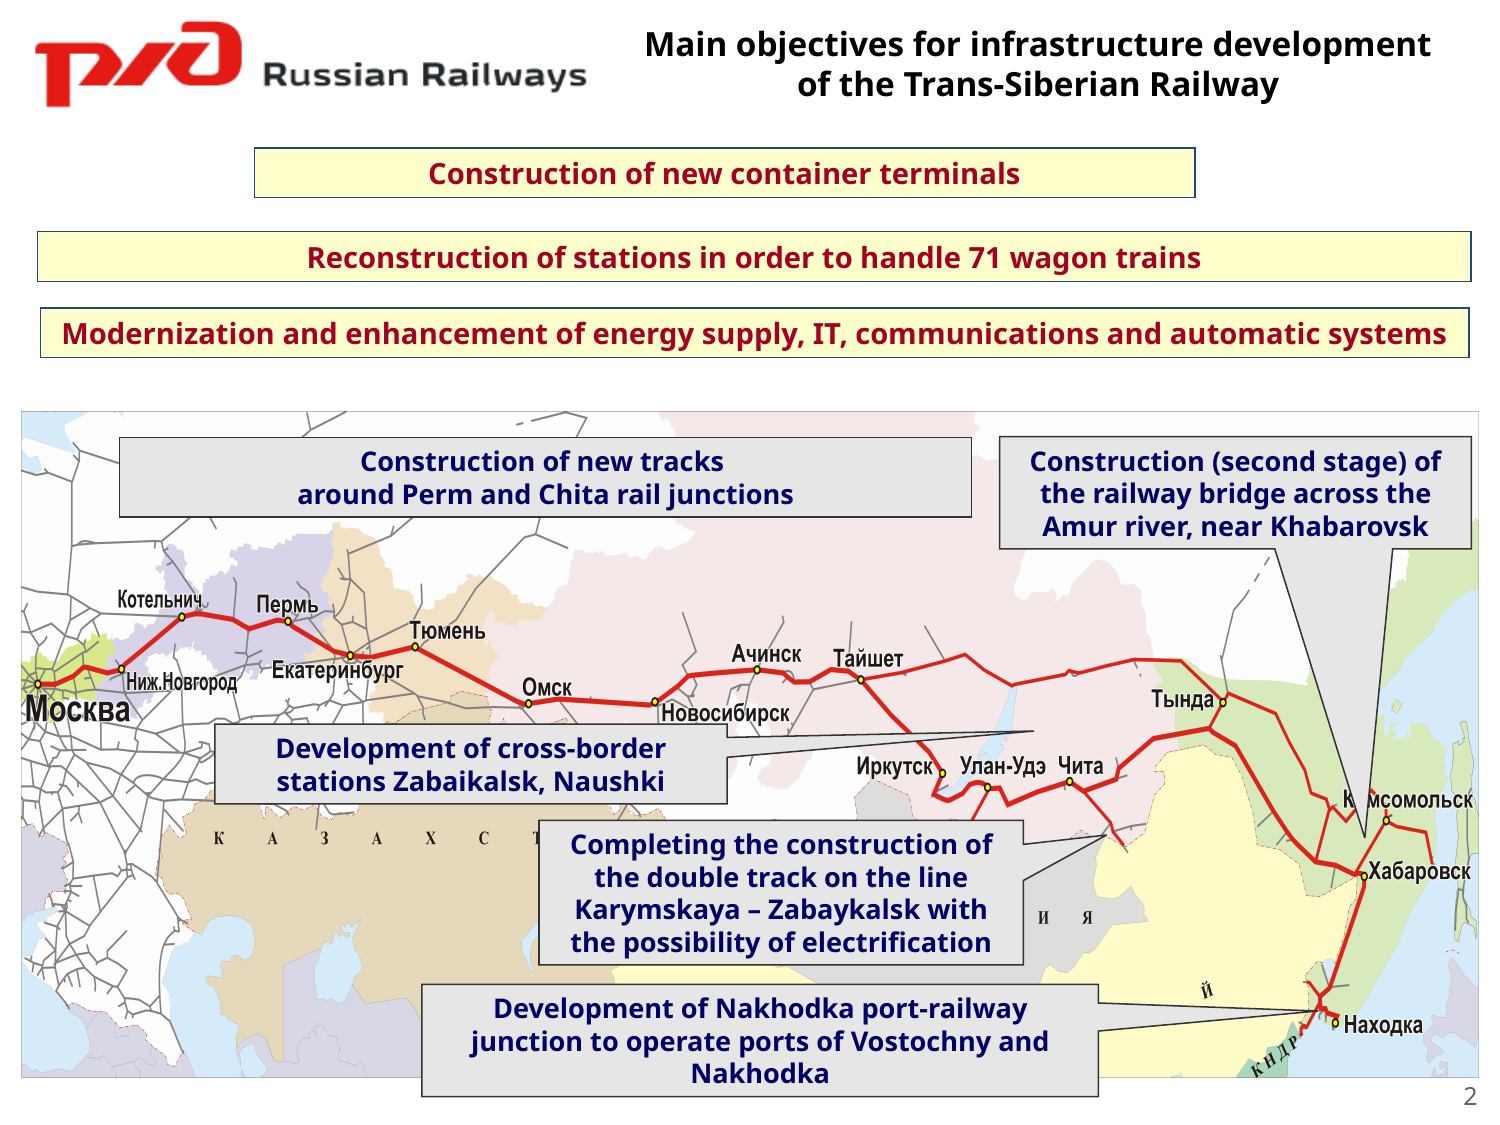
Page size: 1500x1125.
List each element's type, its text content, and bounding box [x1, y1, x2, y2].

text_box 2 [1447, 1072, 1494, 1118]
text_box Development of Nakhodka port-railway junction to operate ports of Vostochny and Nakhodka [421, 1087, 1099, 1097]
text_box Reconstruction of stations in order to handle 71 wagon trains [37, 231, 1472, 282]
picture [0, 0, 622, 130]
picture [21, 411, 1479, 1079]
text_box Modernization and enhancement of energy supply, IT, communications and automatic systems [40, 308, 1470, 358]
text_box Construction of new container terminals [254, 147, 1195, 198]
title Main objectives for infrastructure development of the Trans-Siberian Railway [623, 0, 1500, 126]
